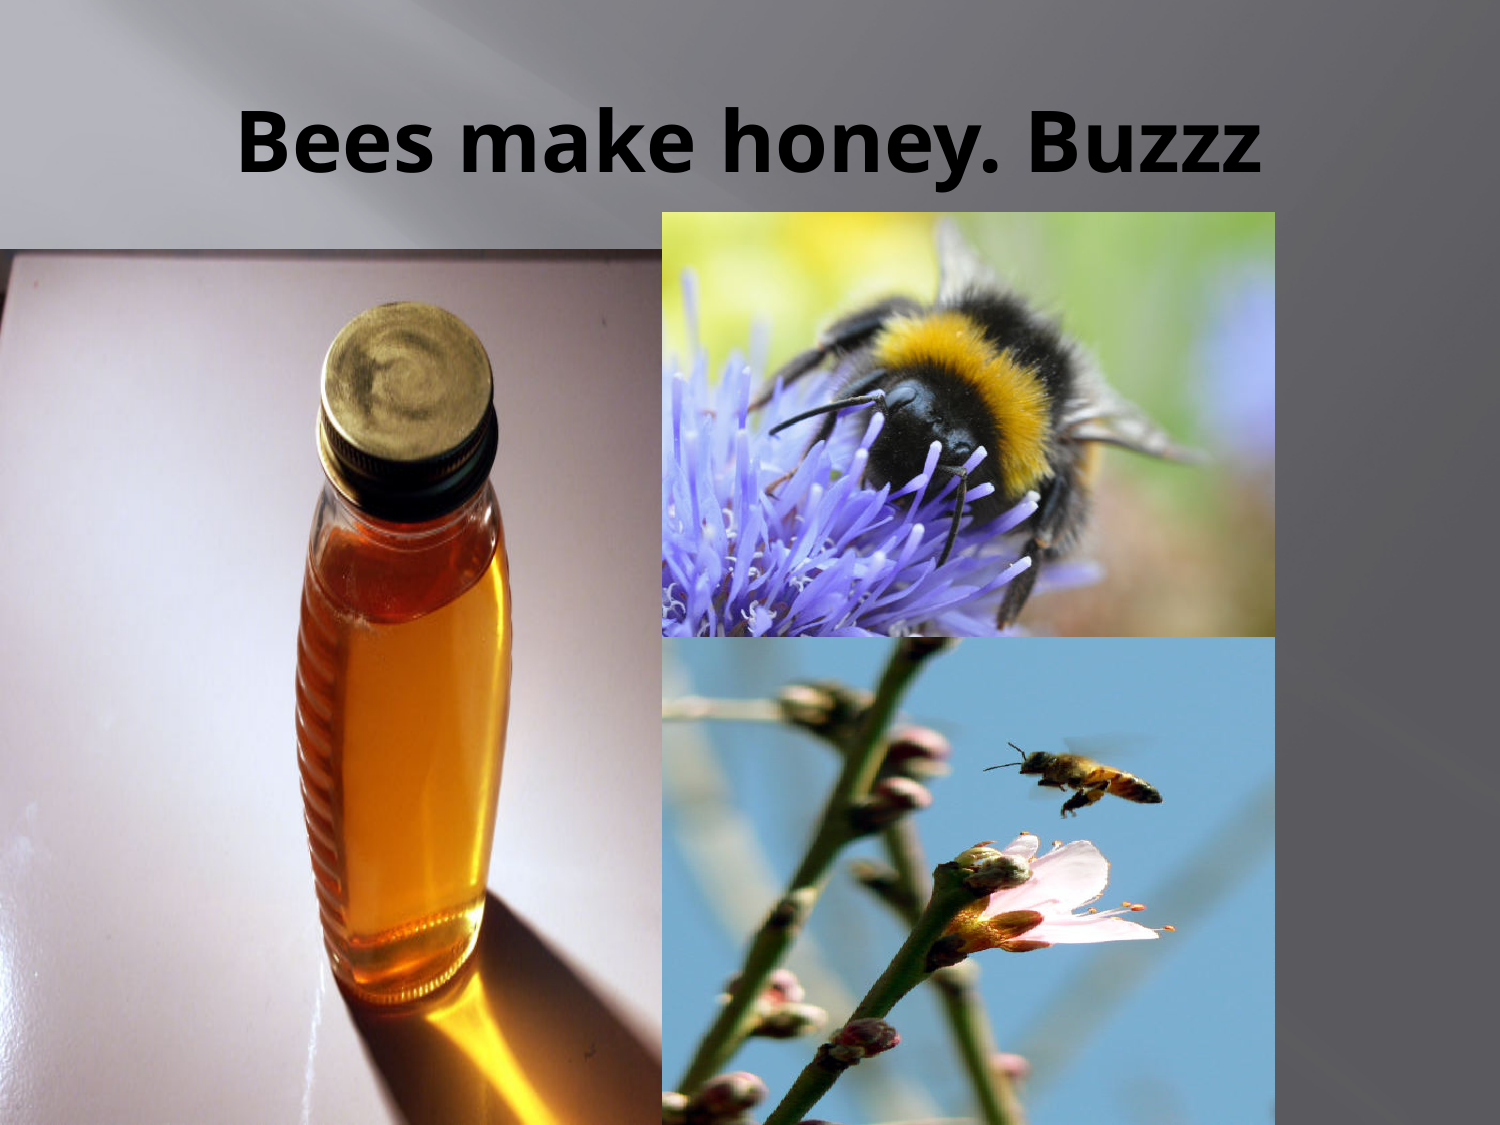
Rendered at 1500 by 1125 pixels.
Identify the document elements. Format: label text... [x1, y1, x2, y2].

title Bees make honey. Buzzz [75, 45, 1425, 233]
picture [0, 212, 1276, 1125]
